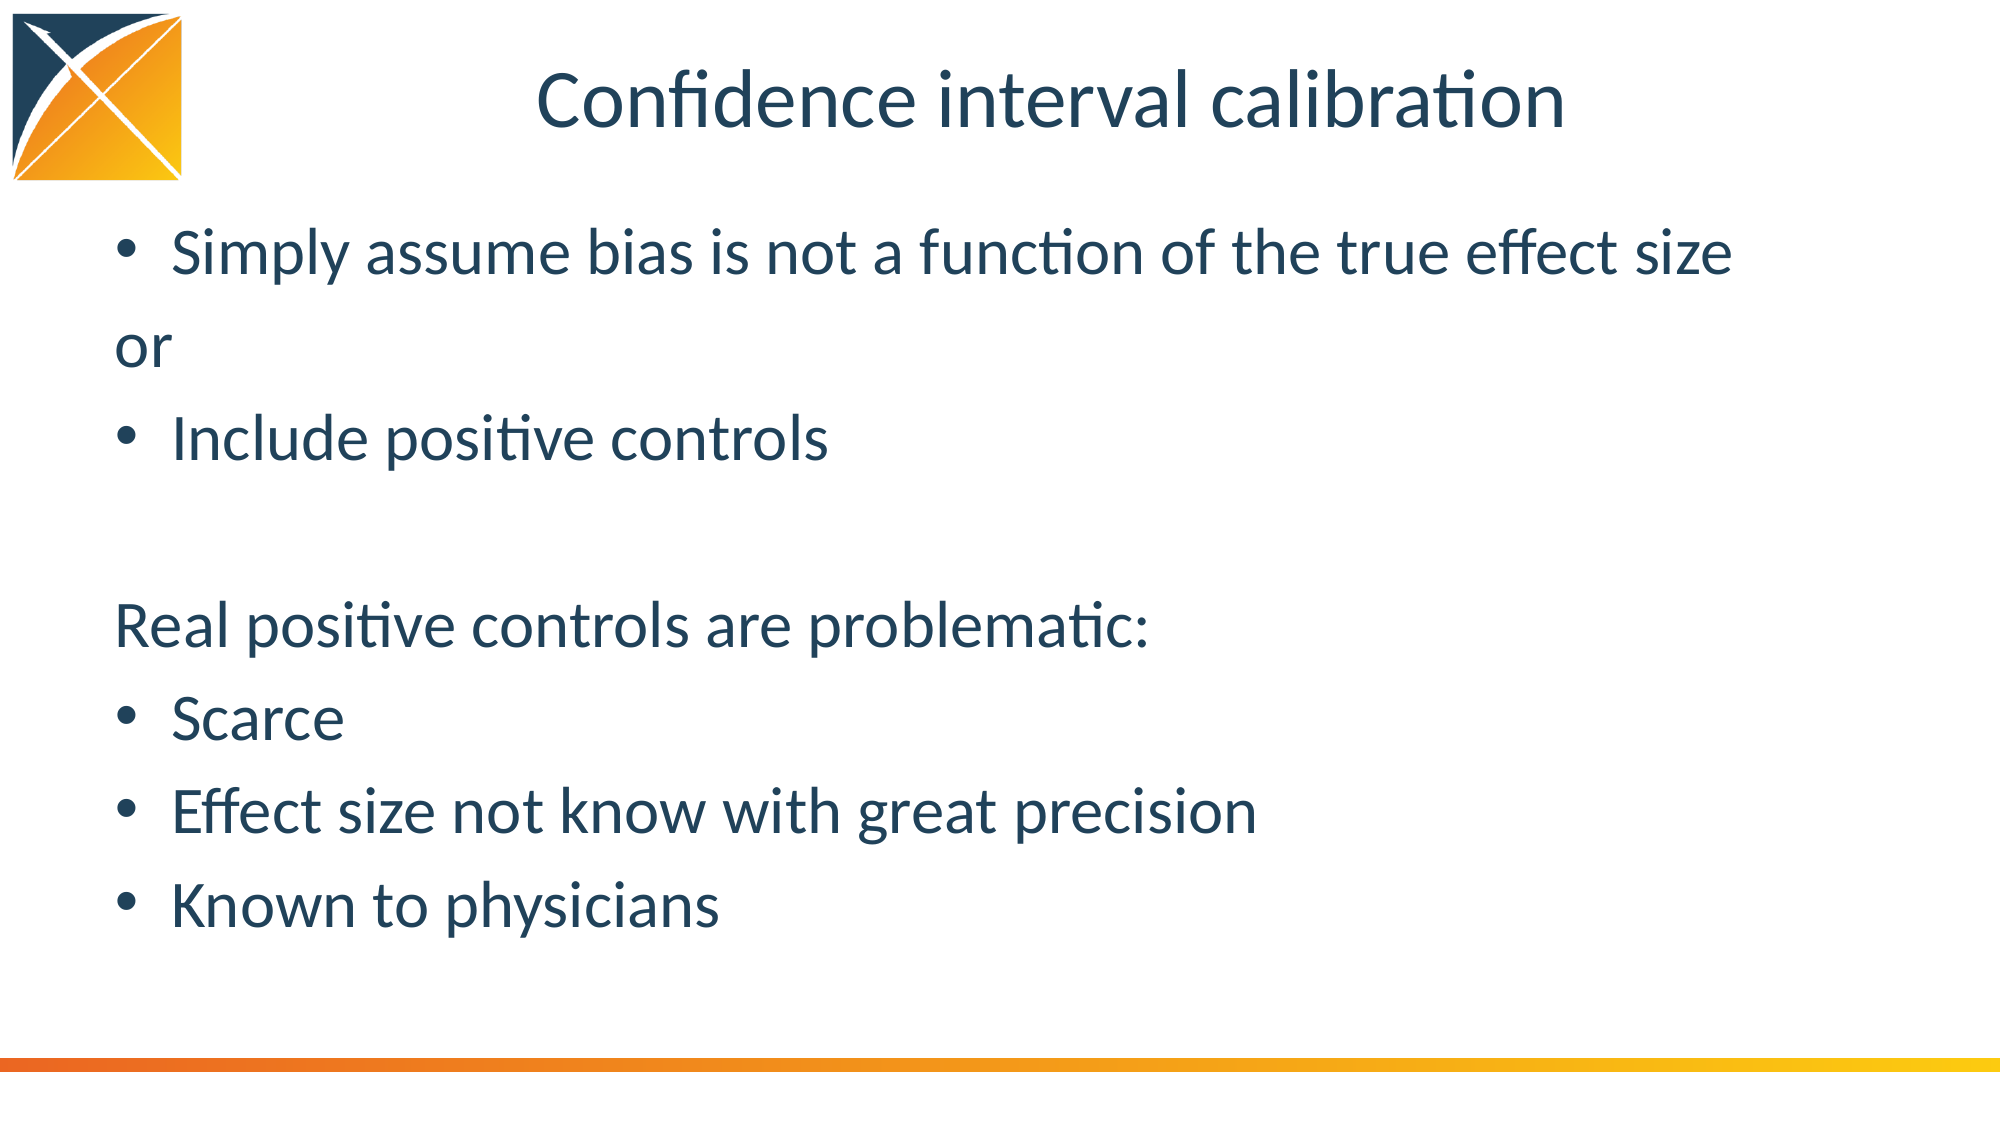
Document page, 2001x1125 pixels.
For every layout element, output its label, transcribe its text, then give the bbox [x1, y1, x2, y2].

list Simply assume bias is not a function of the true effect size or Include positive controls Real positive controls are problematic: Scarce Effect size not know with great precision Known to physicians [99, 200, 1900, 1005]
picture [0, 0, 206, 200]
title Confidence interval calibration [205, 24, 1900, 163]
